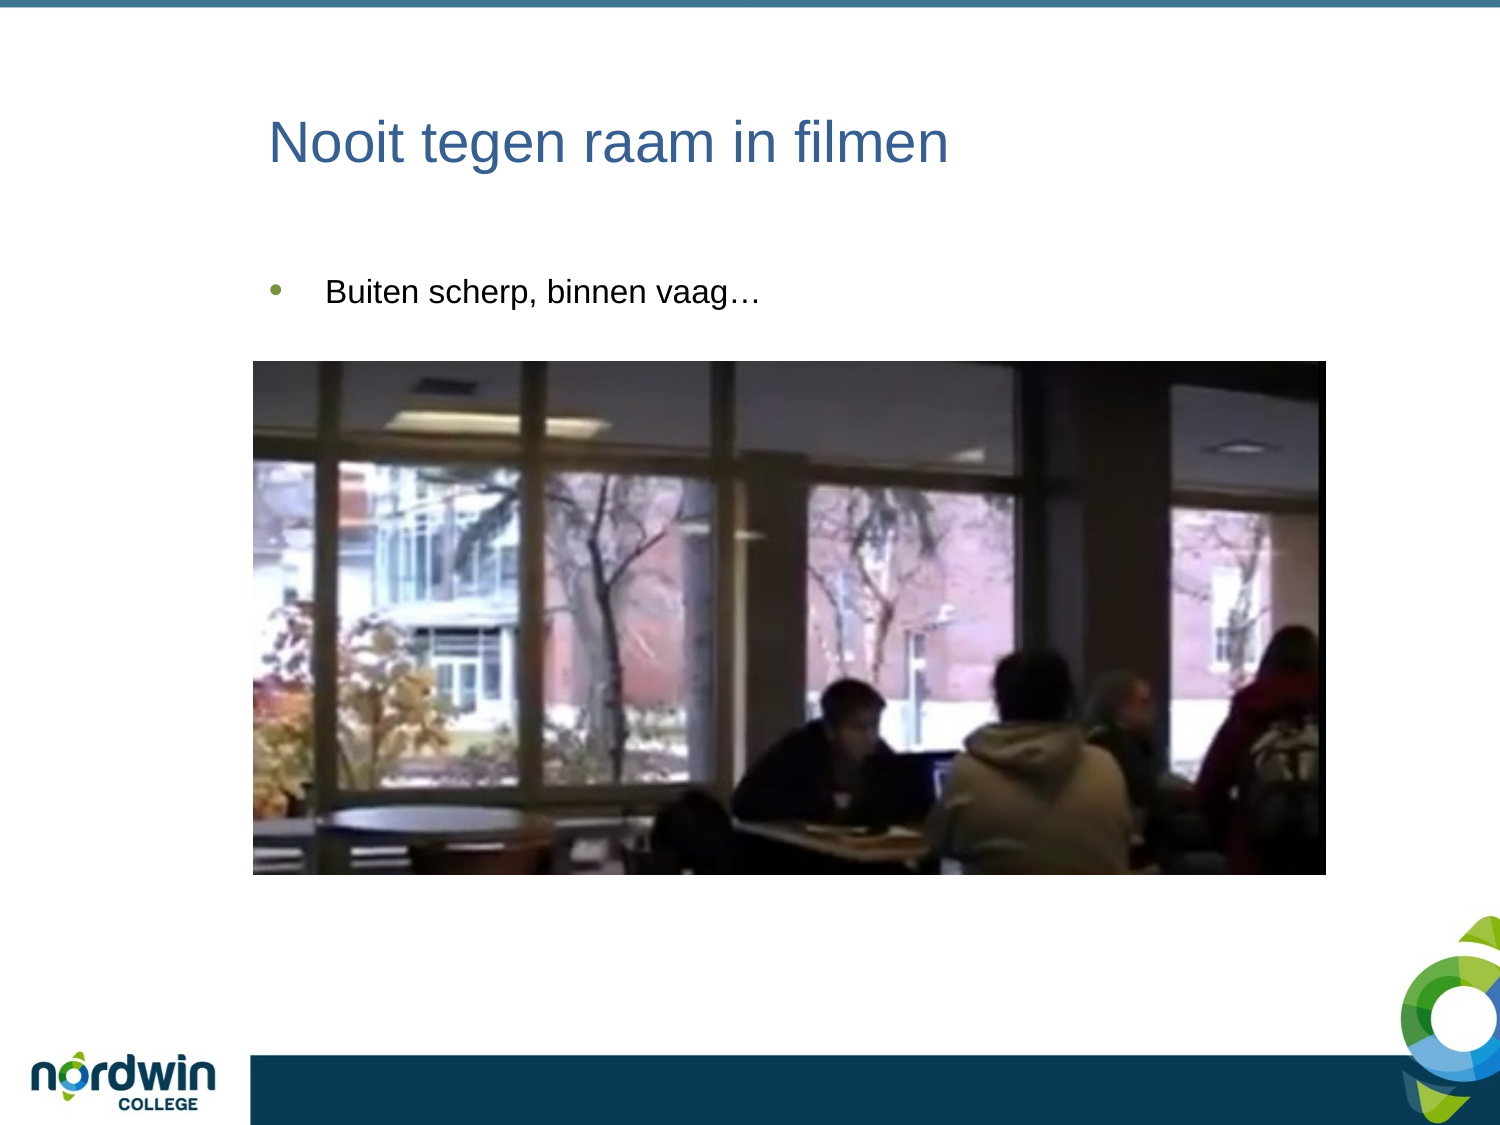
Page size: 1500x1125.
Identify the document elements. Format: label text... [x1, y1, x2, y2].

picture [0, 0, 1500, 1125]
title Nooit tegen raam in filmen [253, 45, 1433, 233]
list Buiten scherp, binnen vaag… [253, 262, 1425, 374]
